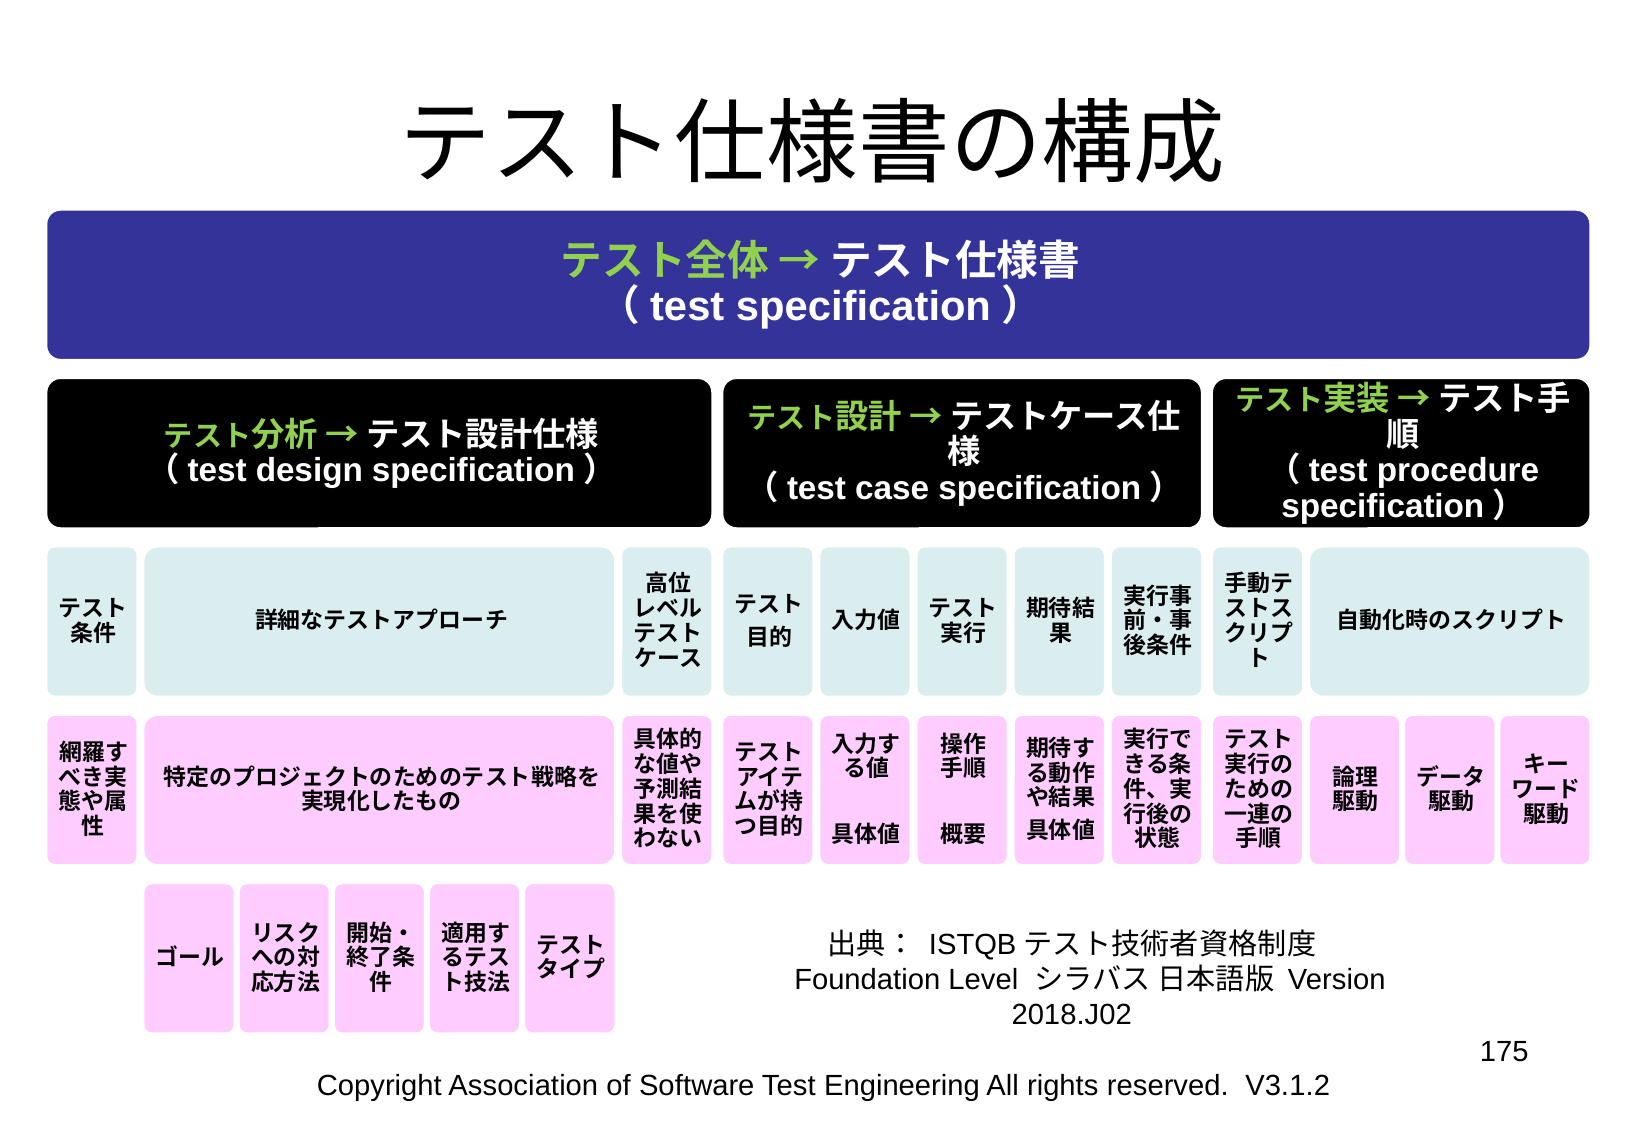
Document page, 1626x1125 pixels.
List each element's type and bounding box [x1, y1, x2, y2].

footer [233, 1058, 1416, 1103]
title [80, 44, 1544, 207]
text_box [44, 207, 1593, 1038]
slide_number [1164, 1036, 1544, 1103]
